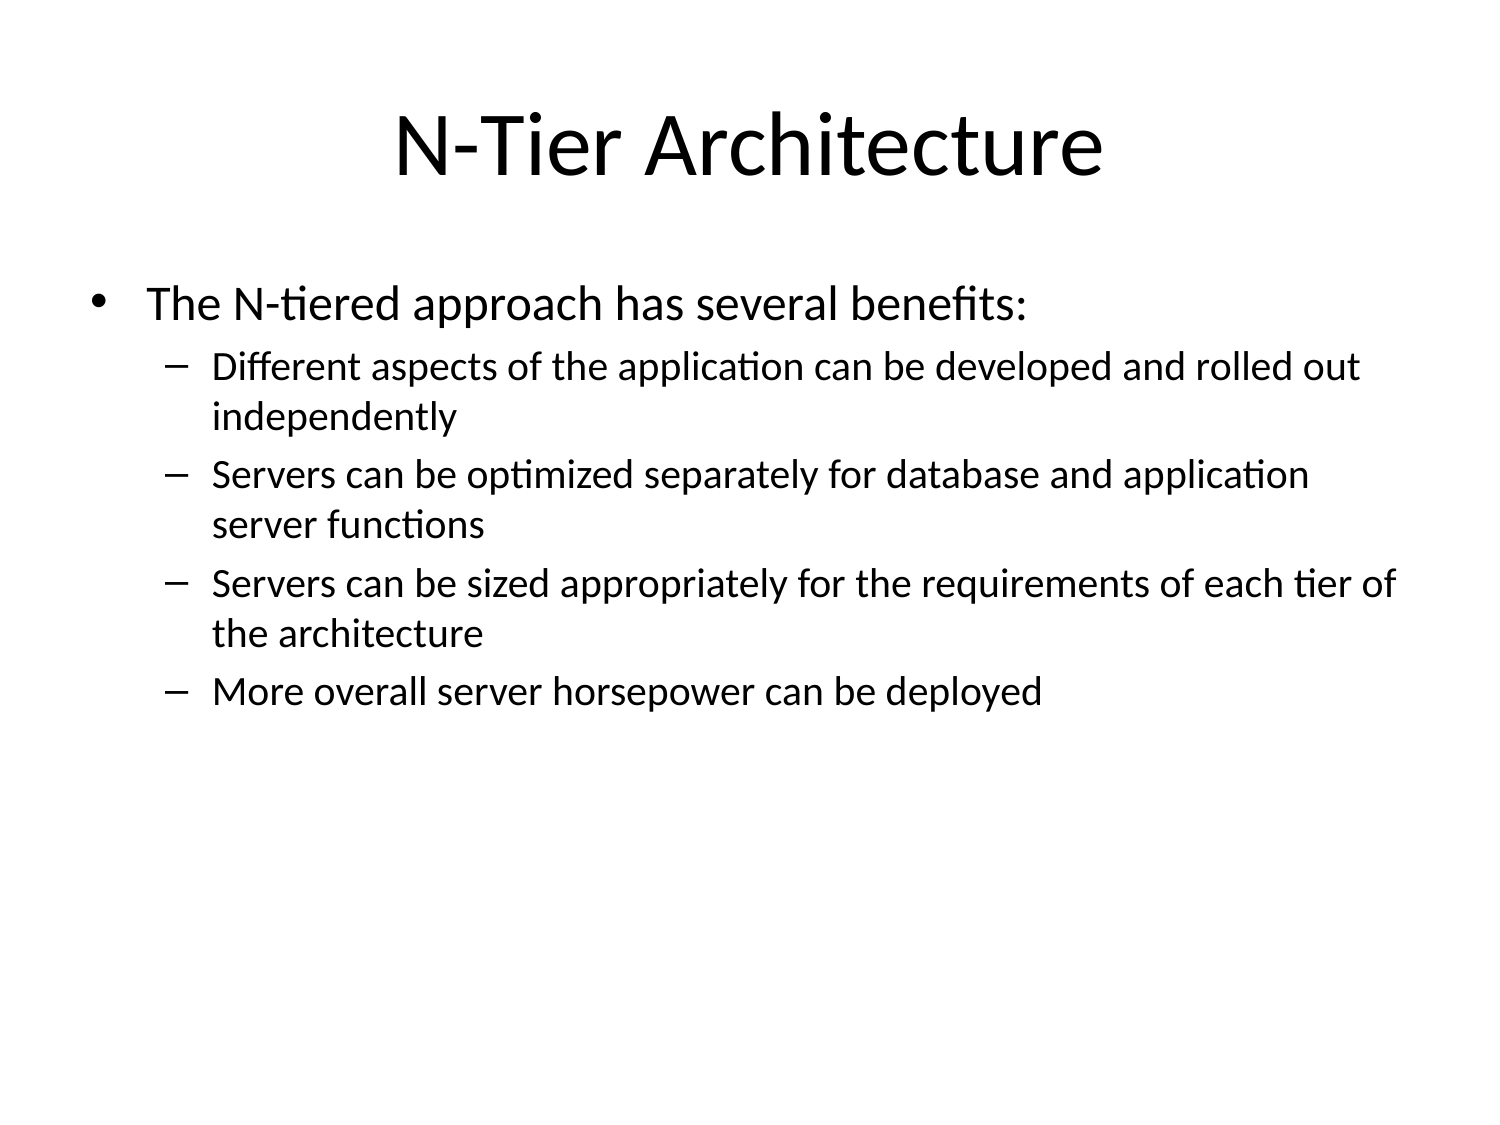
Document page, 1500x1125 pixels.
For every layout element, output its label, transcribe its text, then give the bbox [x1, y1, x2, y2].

list The N-tiered approach has several benefits: Different aspects of the application can be developed and rolled out independently Servers can be optimized separately for database and application server functions Servers can be sized appropriately for the requirements of each tier of the architecture More overall server horsepower can be deployed [75, 262, 1425, 1005]
title N-Tier Architecture [75, 45, 1425, 233]
